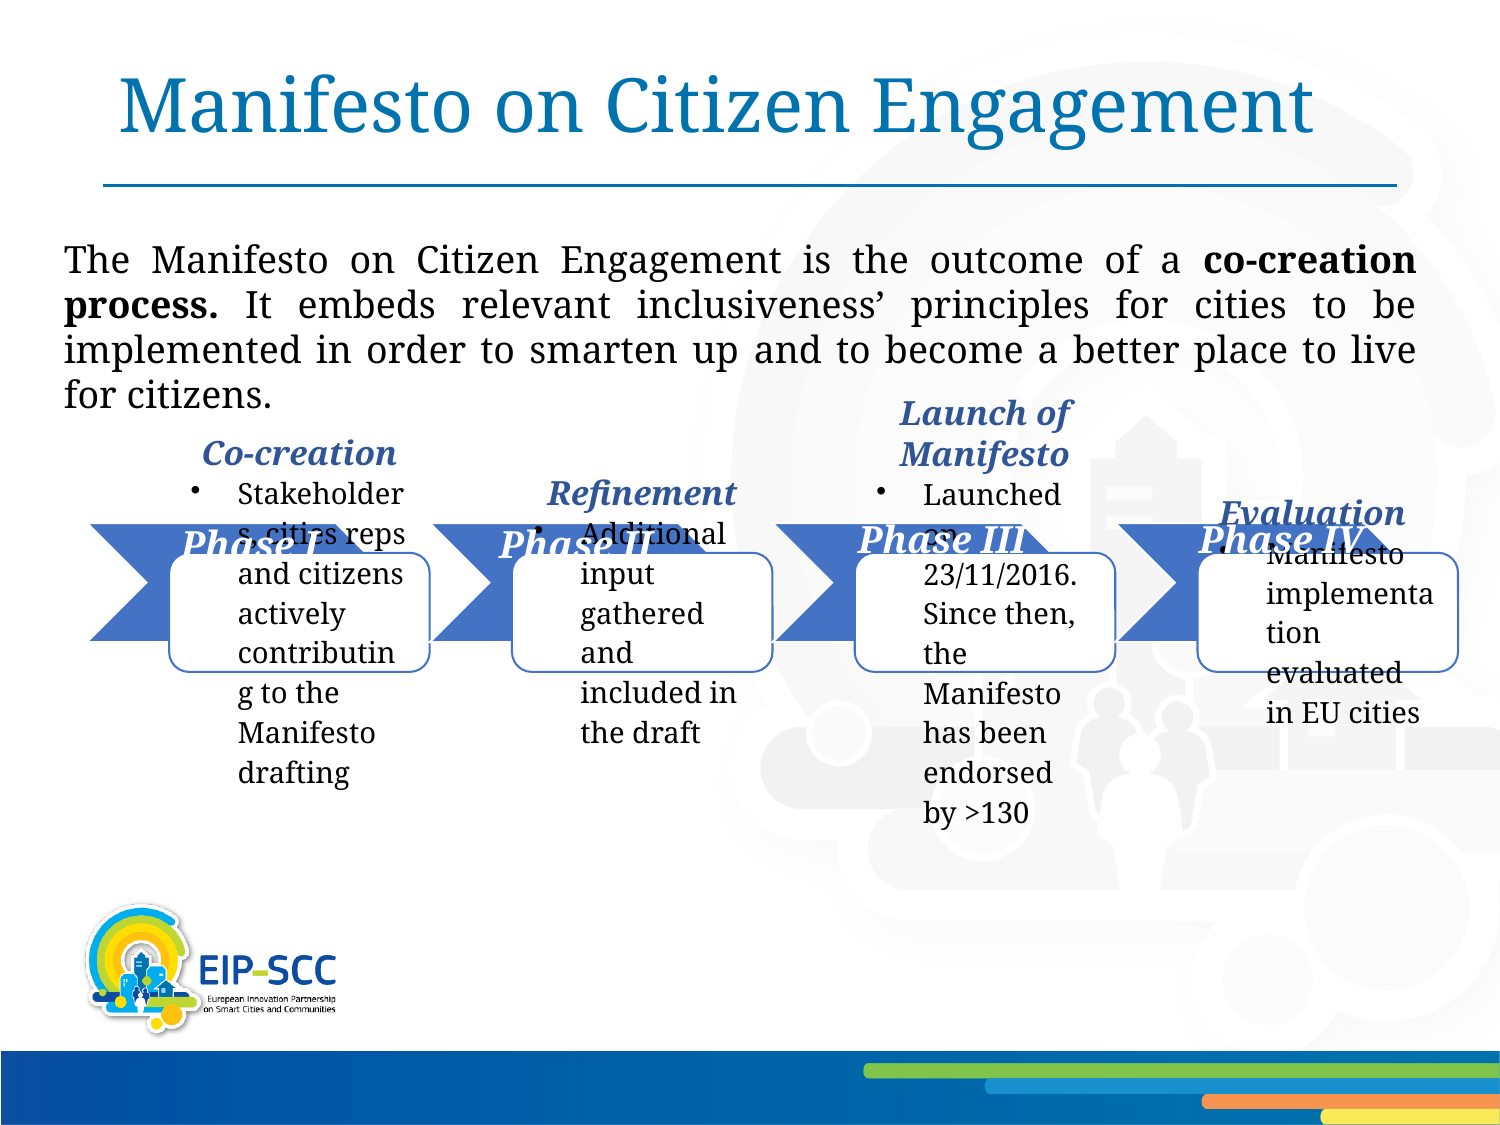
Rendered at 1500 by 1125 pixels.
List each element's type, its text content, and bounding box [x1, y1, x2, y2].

text_box The Manifesto on Citizen Engagement is the outcome of a co-creation process. It embeds relevant inclusiveness’ principles for cities to be implemented in order to smarten up and to become a better place to live for citizens. [48, 229, 1433, 424]
title Manifesto on Citizen Engagement [103, 0, 1397, 218]
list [86, 259, 1459, 936]
picture [0, 0, 1500, 1125]
